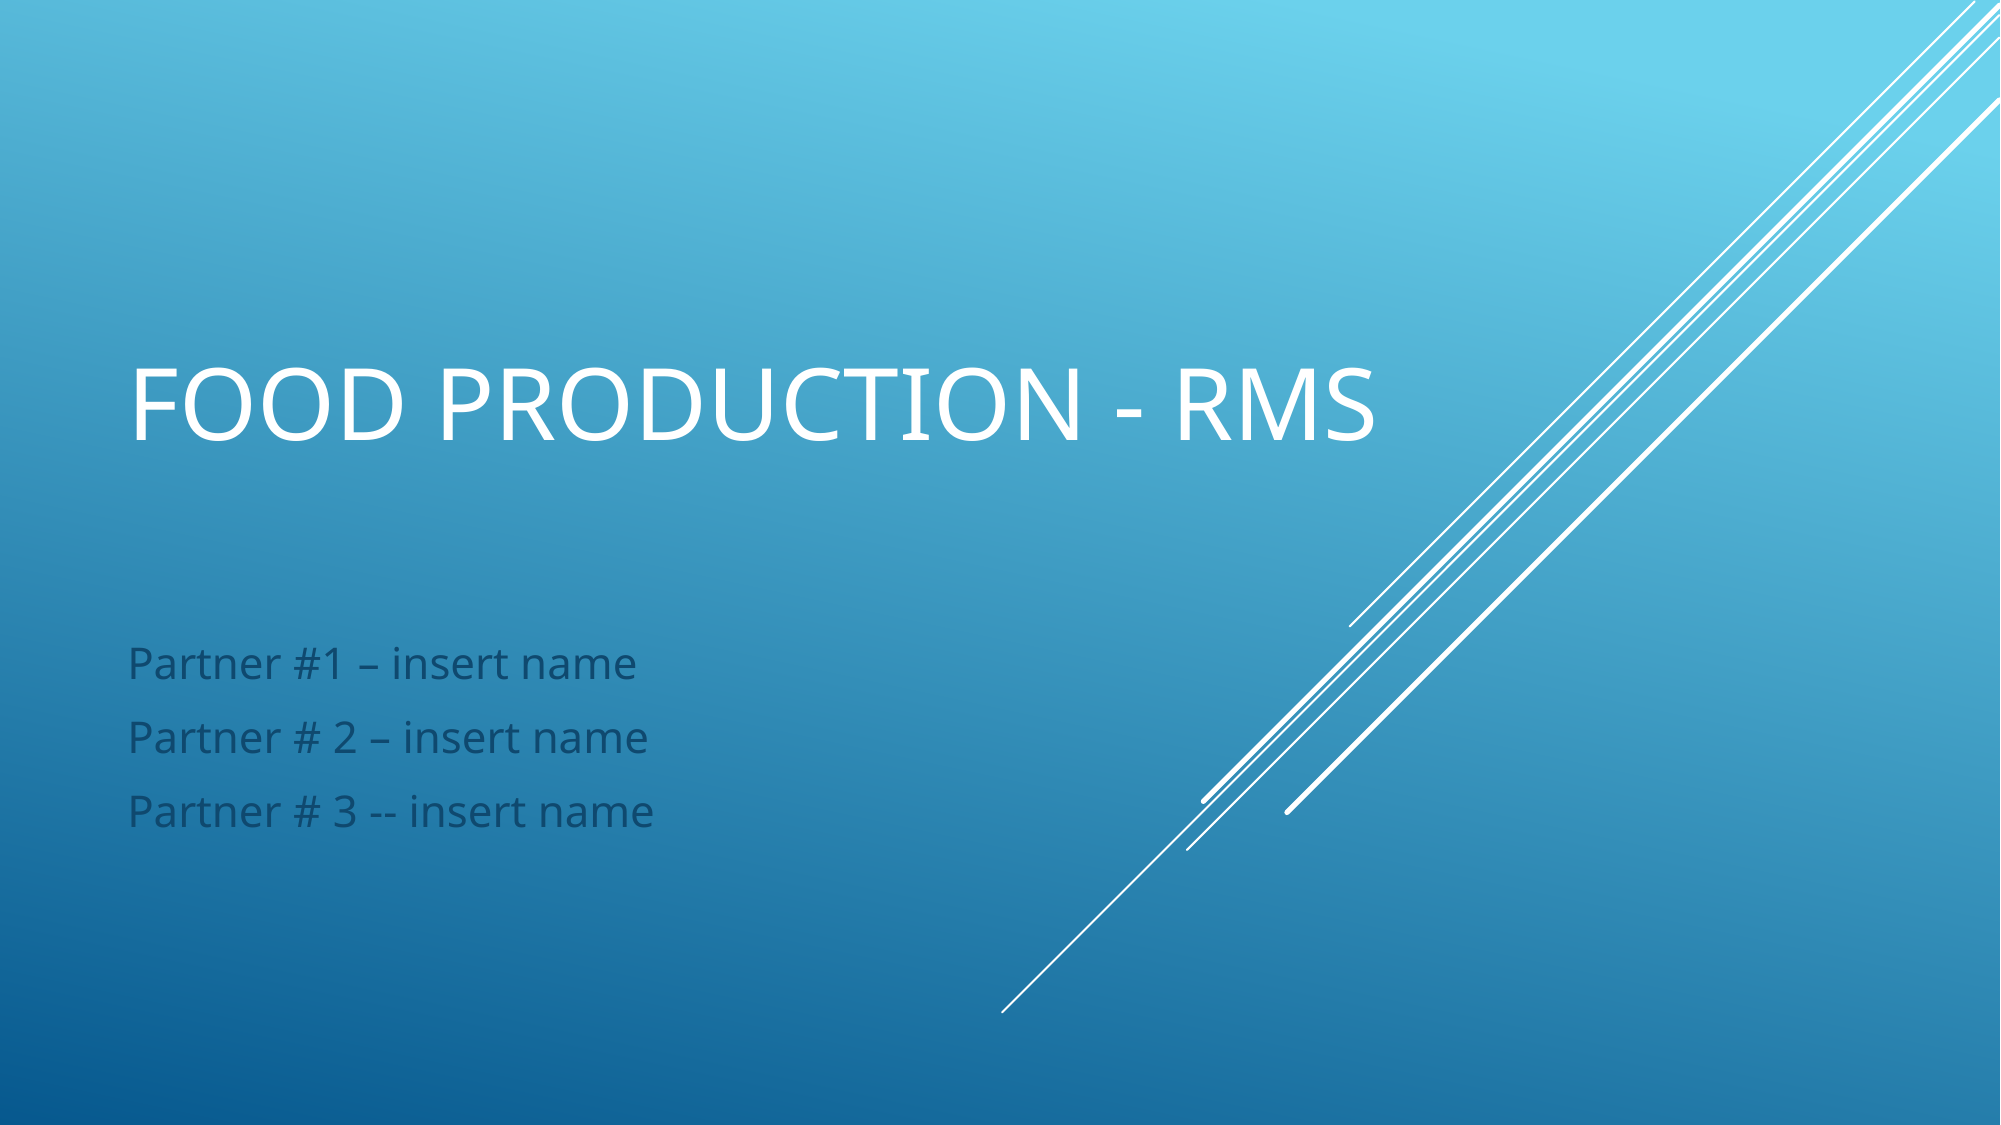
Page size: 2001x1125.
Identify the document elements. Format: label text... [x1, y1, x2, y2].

title Food Production - RMS [112, 114, 1770, 468]
subtitle Partner #1 – insert name Partner # 2 – insert name Partner # 3 -- insert name [112, 628, 1163, 948]
